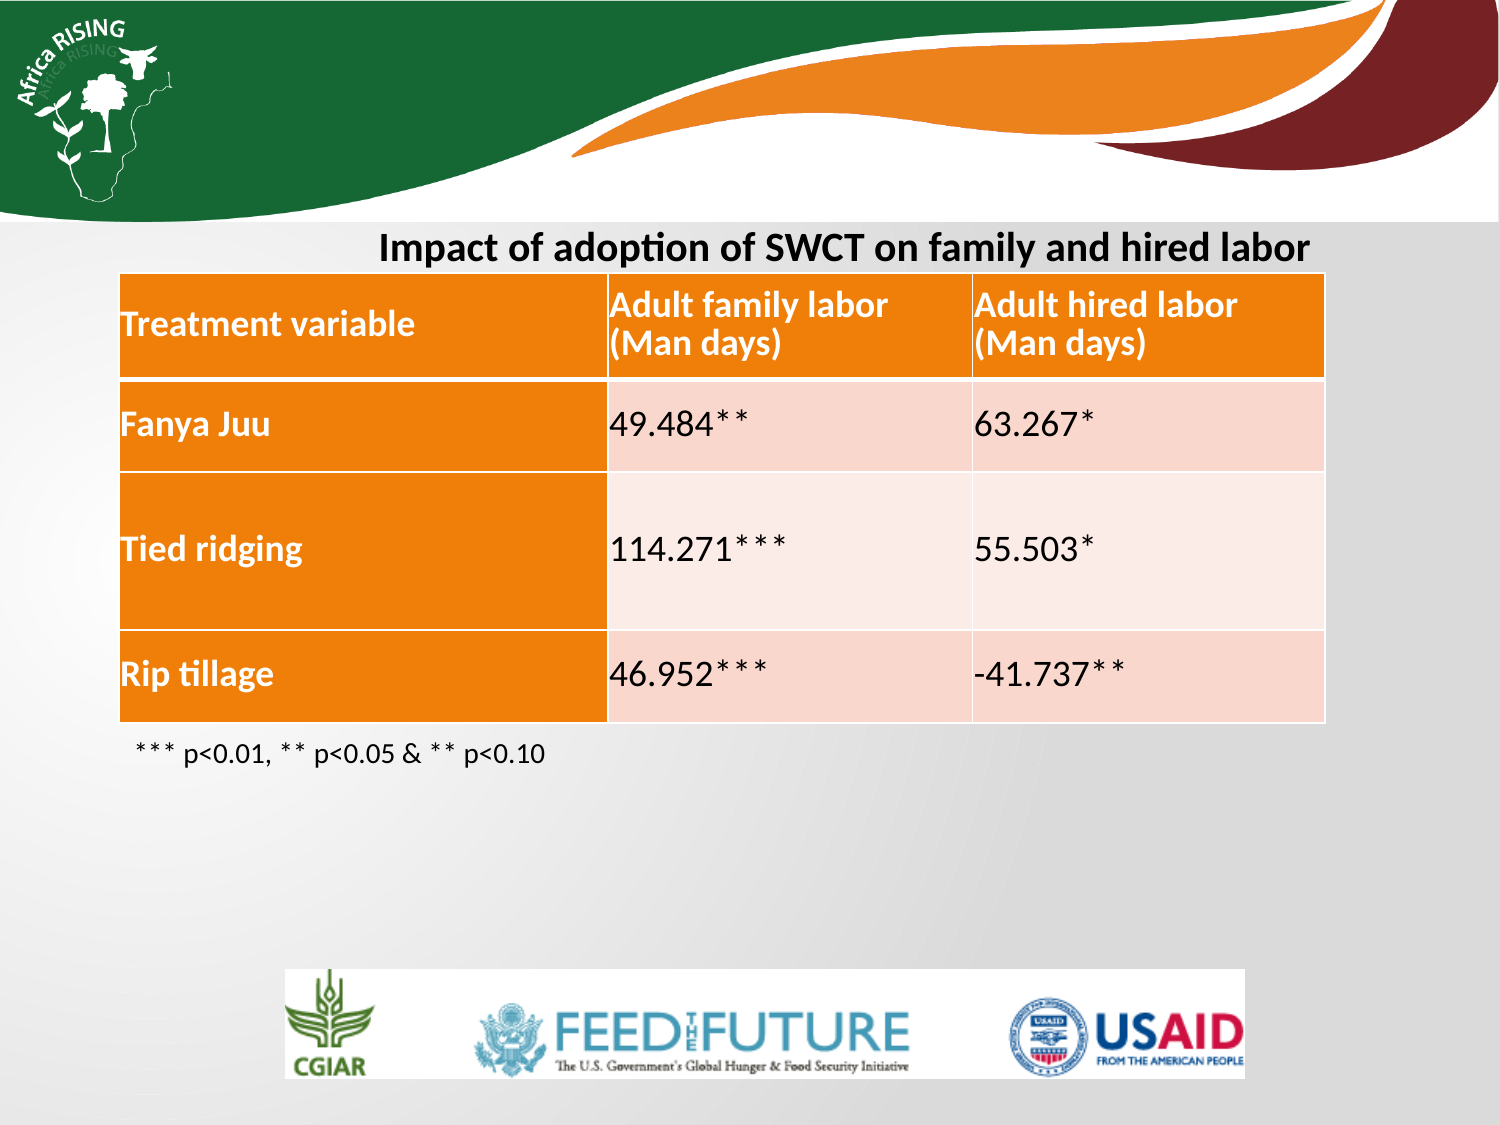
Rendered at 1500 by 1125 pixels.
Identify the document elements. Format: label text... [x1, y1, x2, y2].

table_cell Fanya Juu [120, 382, 607, 471]
table_cell 63.267* [973, 382, 1324, 471]
table_cell Tied ridging [120, 473, 607, 629]
table_cell Rip tillage [120, 631, 607, 722]
table_cell 114.271*** [609, 473, 972, 629]
text_box *** p<0.01, ** p<0.05 & ** p<0.10 [118, 726, 988, 777]
picture [0, 0, 1499, 222]
picture [285, 969, 1245, 1079]
table_header Adult hired labor (Man days) [973, 278, 1324, 377]
table_cell -41.737** [973, 631, 1324, 722]
table_cell 49.484** [609, 382, 972, 471]
table_header Adult family labor (Man days) [609, 278, 972, 377]
table_header Treatment variable [120, 274, 607, 377]
table_cell 46.952*** [609, 631, 972, 722]
table_cell 55.503* [973, 473, 1324, 629]
text_box Impact of adoption of SWCT on family and hired labor [363, 212, 1327, 278]
